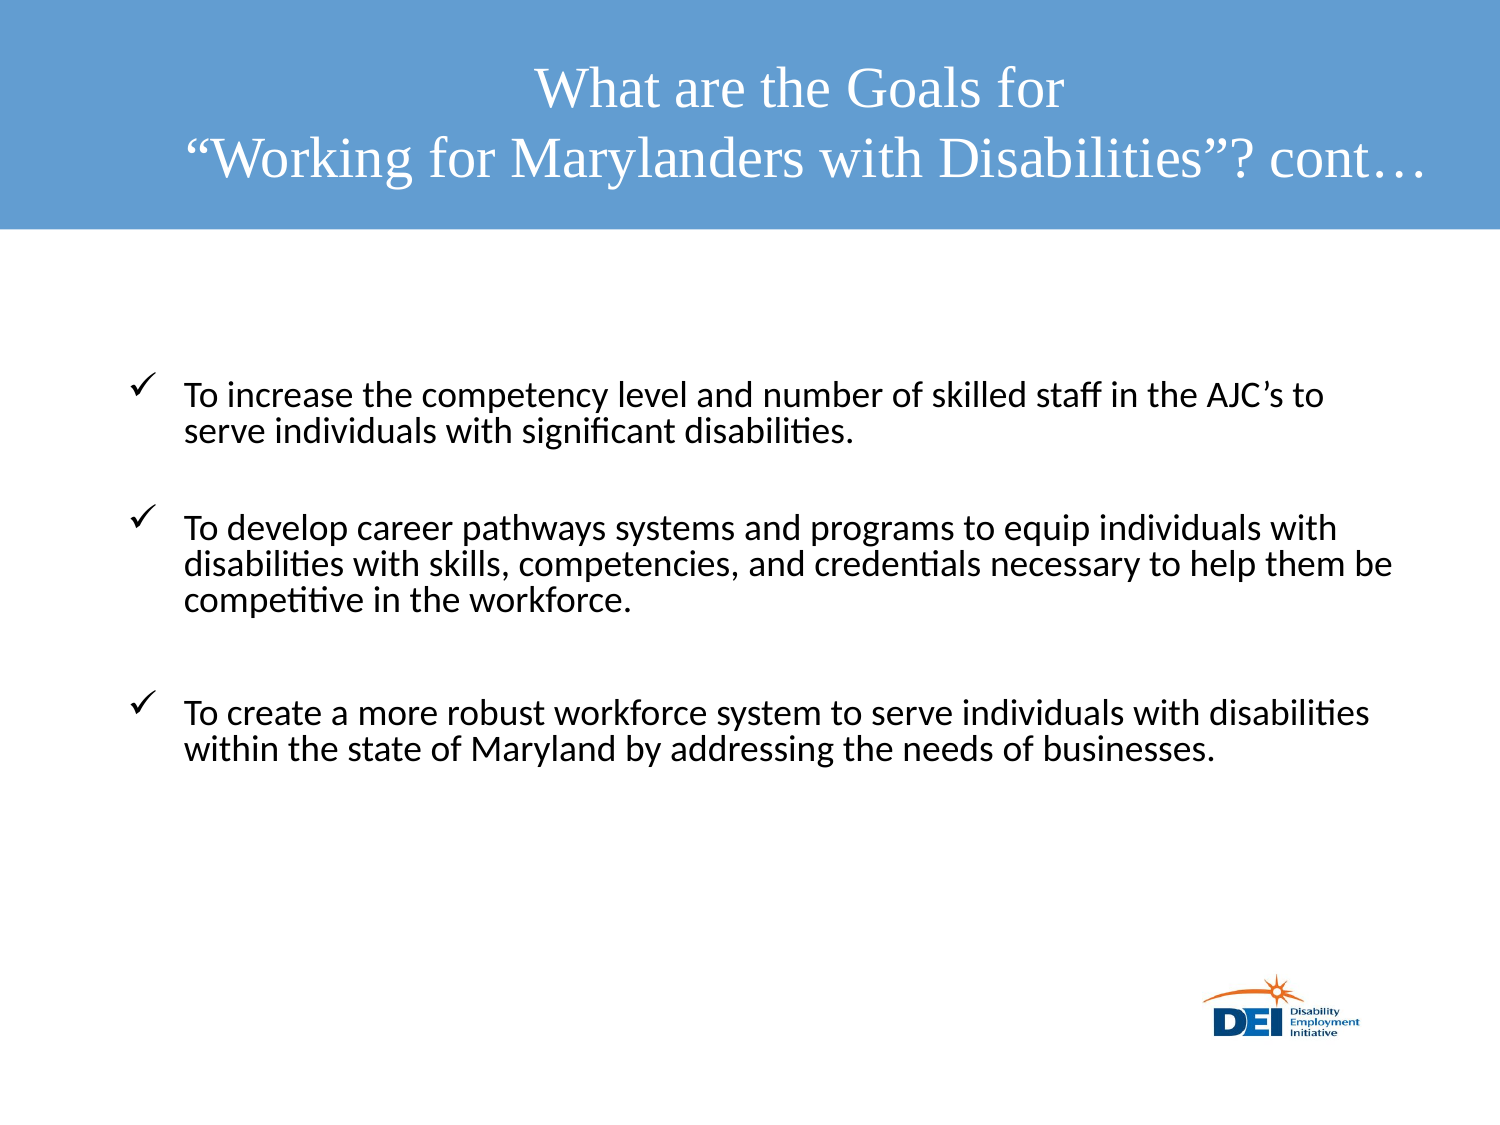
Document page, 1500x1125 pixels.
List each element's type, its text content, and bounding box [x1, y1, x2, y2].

picture [1202, 965, 1368, 1053]
text_box To increase the competency level and number of skilled staff in the AJC’s to serve individuals with significant disabilities. To develop career pathways systems and programs to equip individuals with disabilities with skills, competencies, and credentials necessary to help them be competitive in the workforce. To create a more robust workforce system to serve individuals with disabilities within the state of Maryland by addressing the needs of businesses. [74, 371, 1425, 1054]
text_box What are the Goals for “Working for Marylanders with Disabilities”? cont… [113, 41, 1500, 197]
